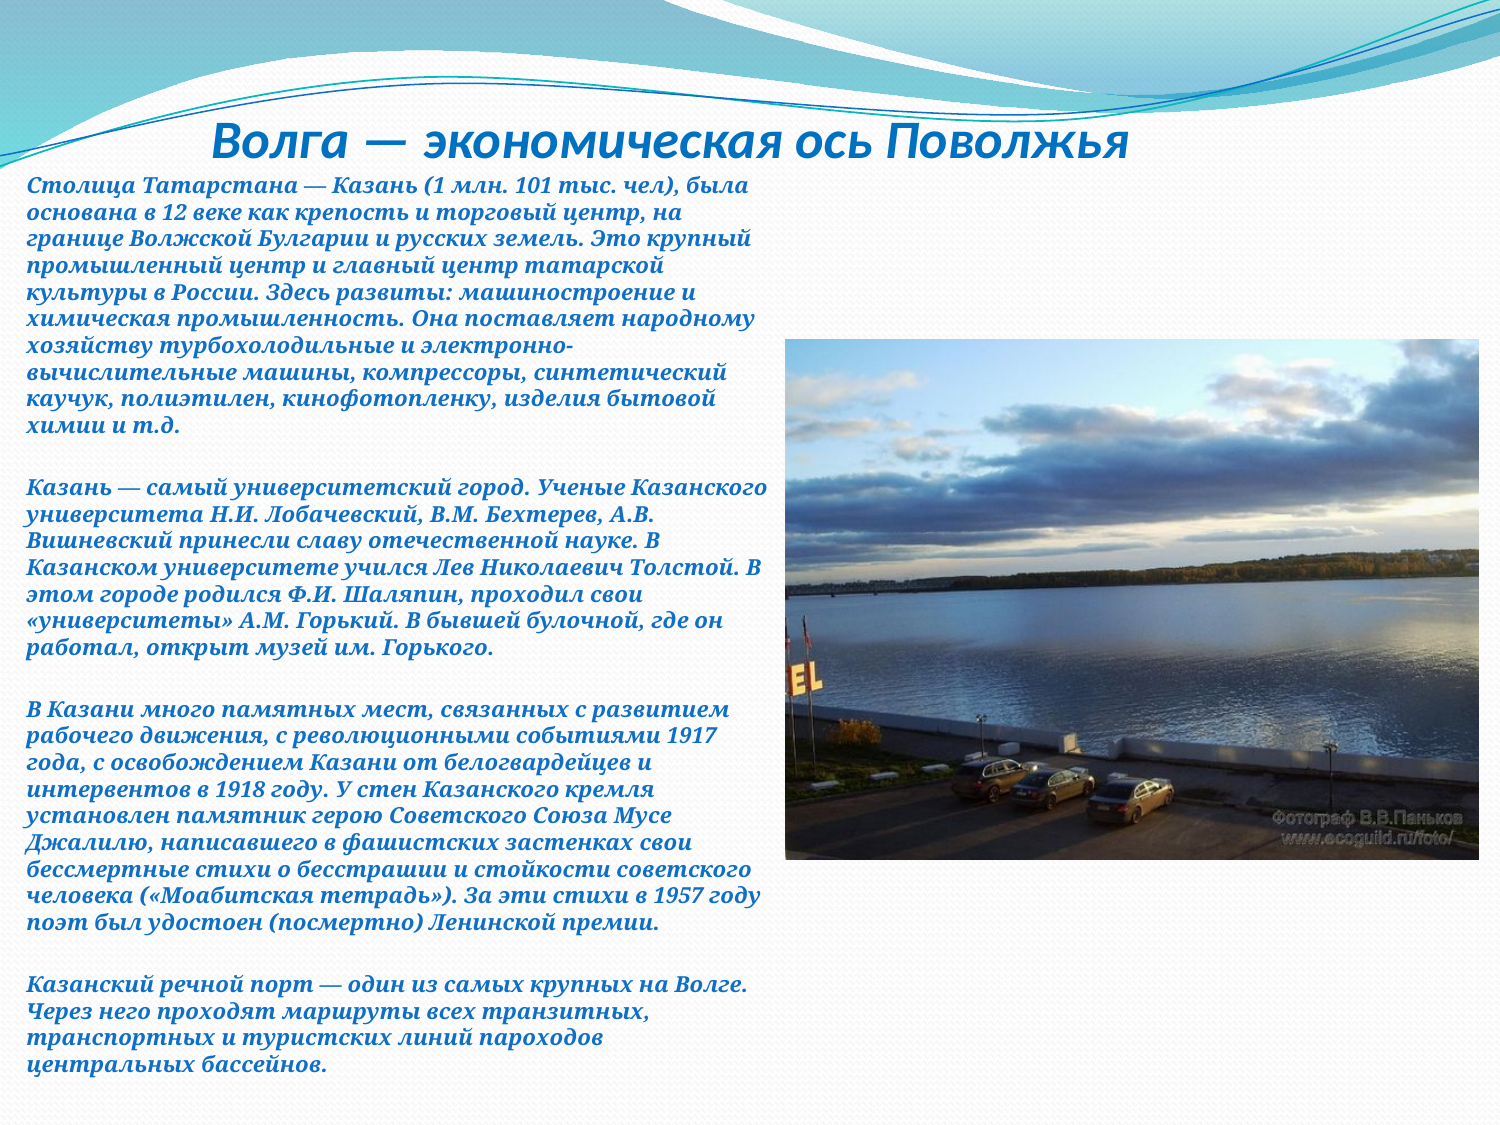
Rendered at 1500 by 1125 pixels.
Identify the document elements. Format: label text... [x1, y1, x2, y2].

list Столица Татарстана — Казань (1 млн. 101 тыс. чел), была основана в 12 веке как крепость и торговый центр, на границе Волжской Булгарии и русских земель. Это крупный промышленный центр и главный центр татарской культуры в России. Здесь развиты: машиностроение и химическая промышленность. Она поставляет народному хозяйству турбохолодильные и электронно-вычислительные машины, компрессоры, синтетический каучук, полиэтилен, кинофотопленку, изделия бытовой химии и т.д. Казань — самый университетский город. Ученые Казанского университета Н.И. Лобачевский, В.М. Бехтерев, А.В. Вишневский принесли славу отечественной науке. В Казанском университете учился Лев Николаевич Толстой. В этом городе родился Ф.И. Шаляпин, проходил свои «университеты» А.М. Горький. В бывшей булочной, где он работал, открыт музей им. Горького. В Казани много памятных мест, связанных с развитием рабочего движения, с революционными событиями 1917 года, с освобождением Казани от белогвардейцев и интервентов в 1918 году. У стен Казанского кремля установлен памятник герою Советского Союза Мусе Джалилю, написавшего в фашистских застенках свои бессмертные стихи о бесстрашии и стойкости советского человека («Моабитская тетрадь»). За эти стихи в 1957 году поэт был удостоен (посмертно) Ленинской премии. Казанский речной порт — один из самых крупных на Волге. Через него проходят маршруты всех транзитных, транспортных и туристских линий пароходов центральных бассейнов. [23, 164, 774, 1102]
title Волга — экономическая ось Поволжья [210, 93, 1154, 170]
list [784, 339, 1480, 860]
